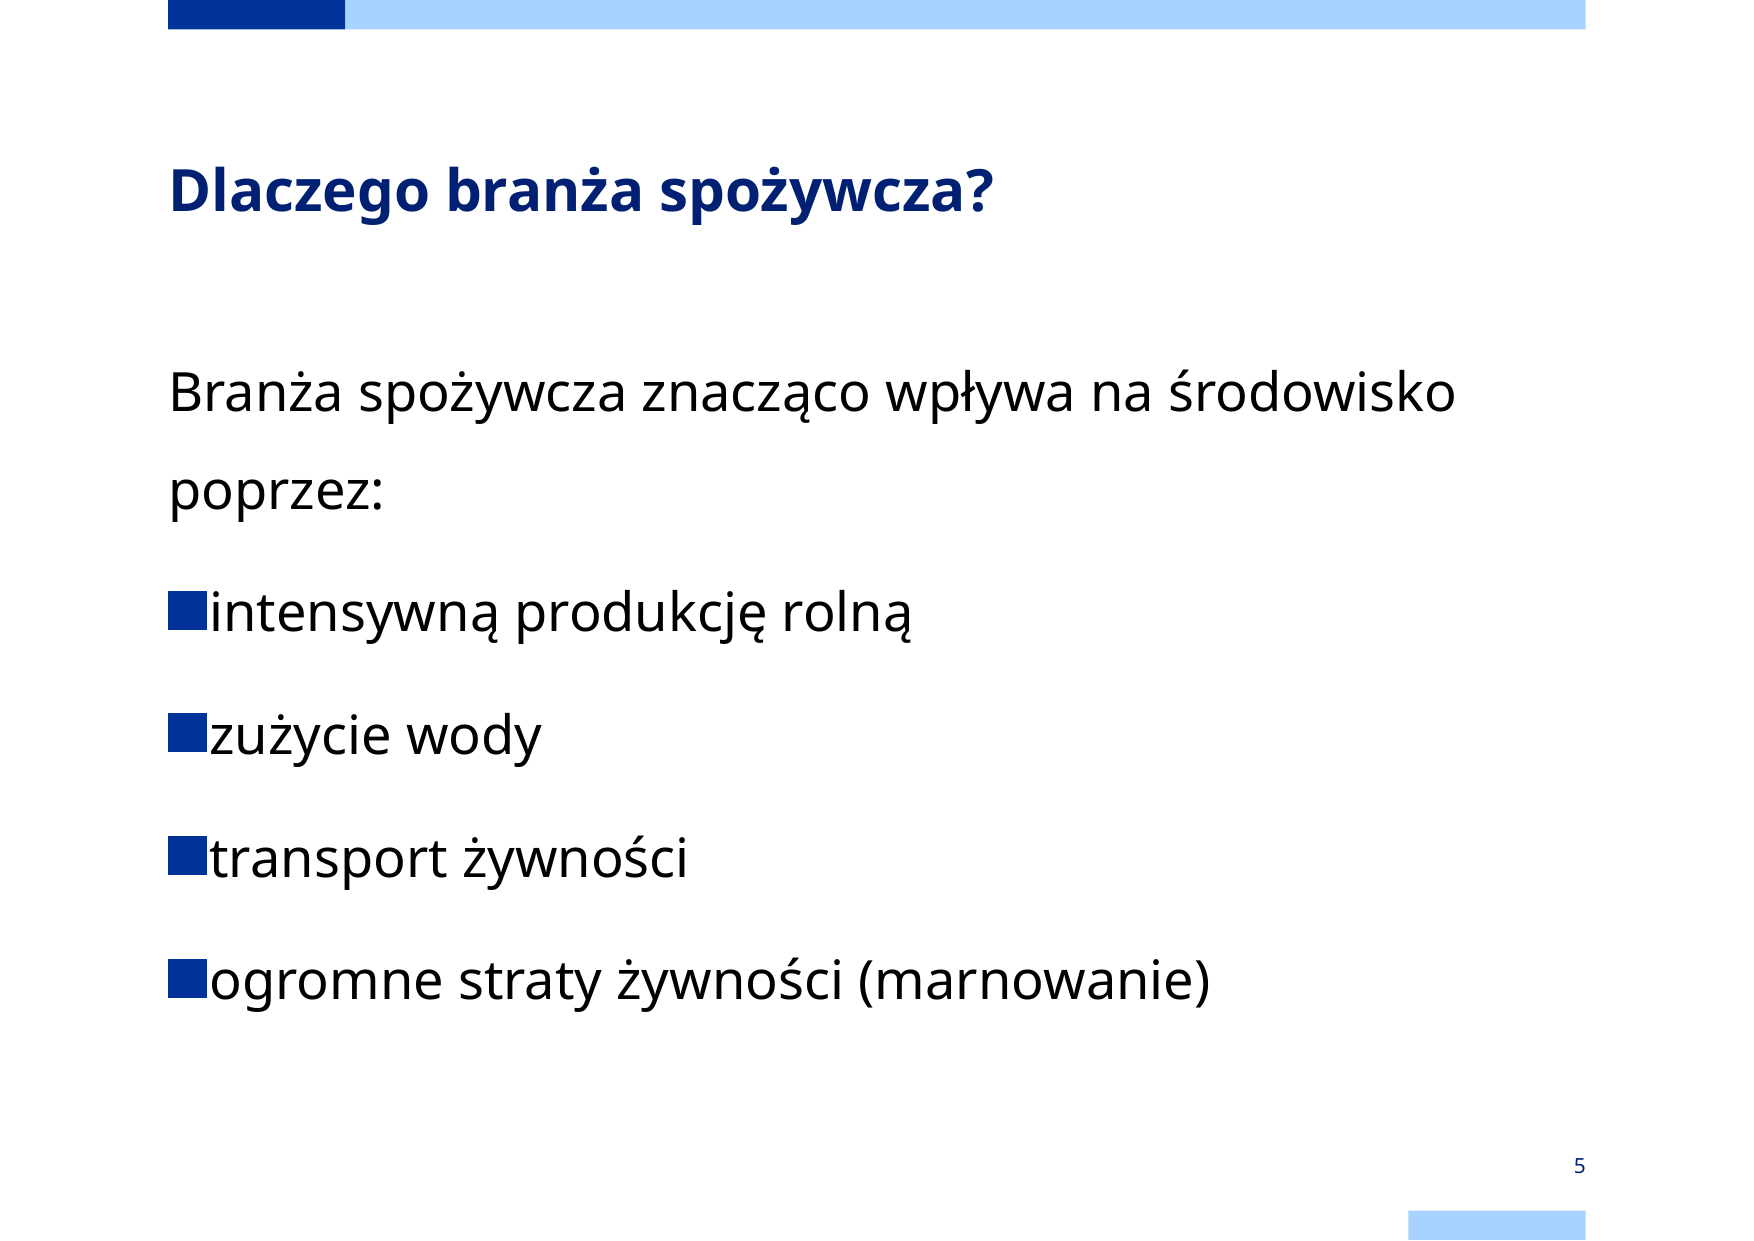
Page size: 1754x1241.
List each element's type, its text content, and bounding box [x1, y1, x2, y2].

list Branża spożywcza znacząco wpływa na środowisko poprzez: intensywną produkcję rolną zużycie wody transport żywności ogromne straty żywności (marnowanie) [168, 324, 1586, 1093]
picture [168, 591, 207, 630]
title Dlaczego branża spożywcza? [168, 147, 1586, 324]
picture [168, 713, 207, 752]
slide_number 5 [1408, 1151, 1586, 1182]
picture [168, 836, 207, 875]
picture [168, 959, 207, 998]
